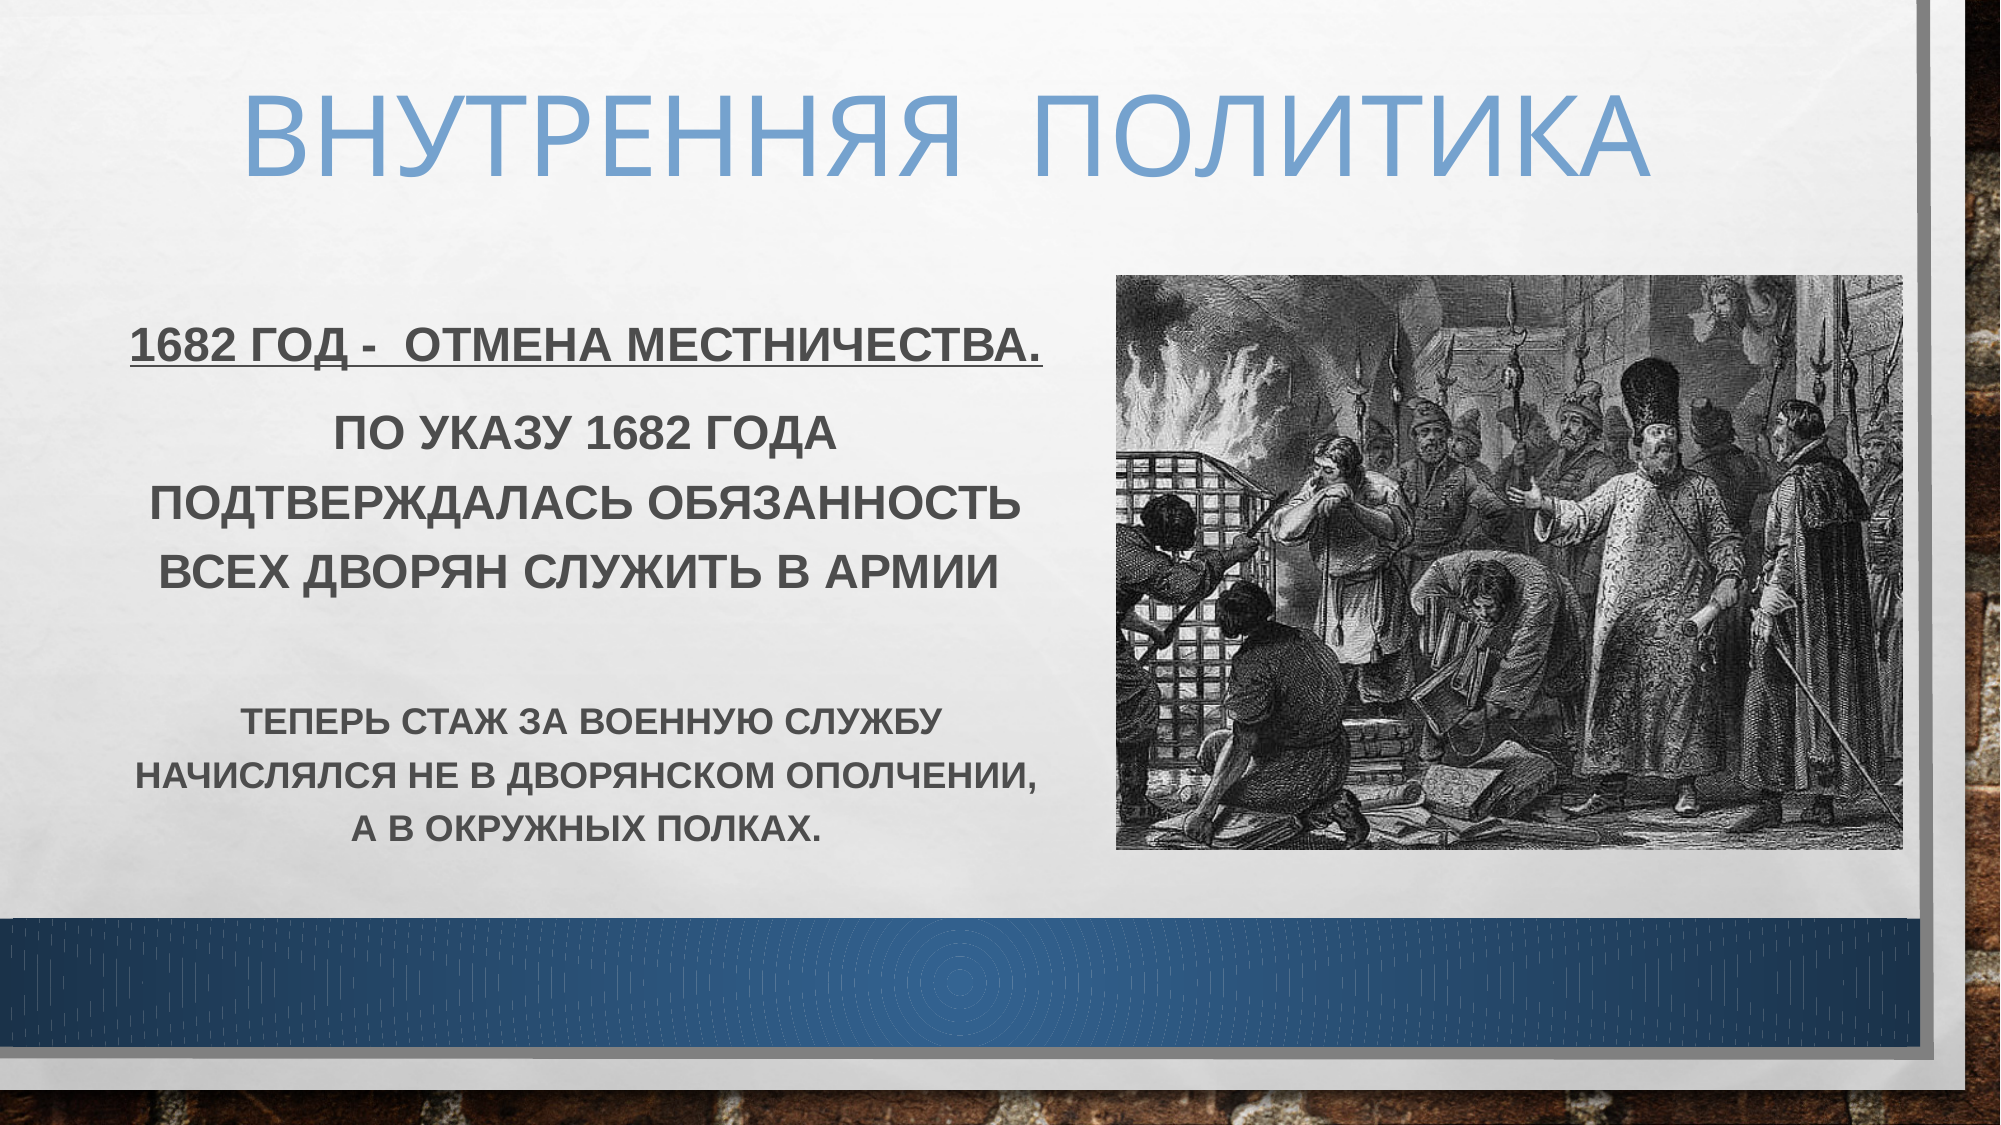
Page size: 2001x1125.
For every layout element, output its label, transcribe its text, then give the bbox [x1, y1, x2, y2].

picture [1116, 275, 1904, 850]
list 1682 год - отмена местничества. По указу 1682 года подтверждалась обязанность всех дворян служить в армии теперь стаж за военную службу начислялся не в дворянском ополчении, а в окружных полках. [112, 269, 1061, 882]
title ВНУТРЕННЯЯ ПОЛИТИКА [92, 54, 1799, 225]
picture [0, 0, 2000, 1125]
